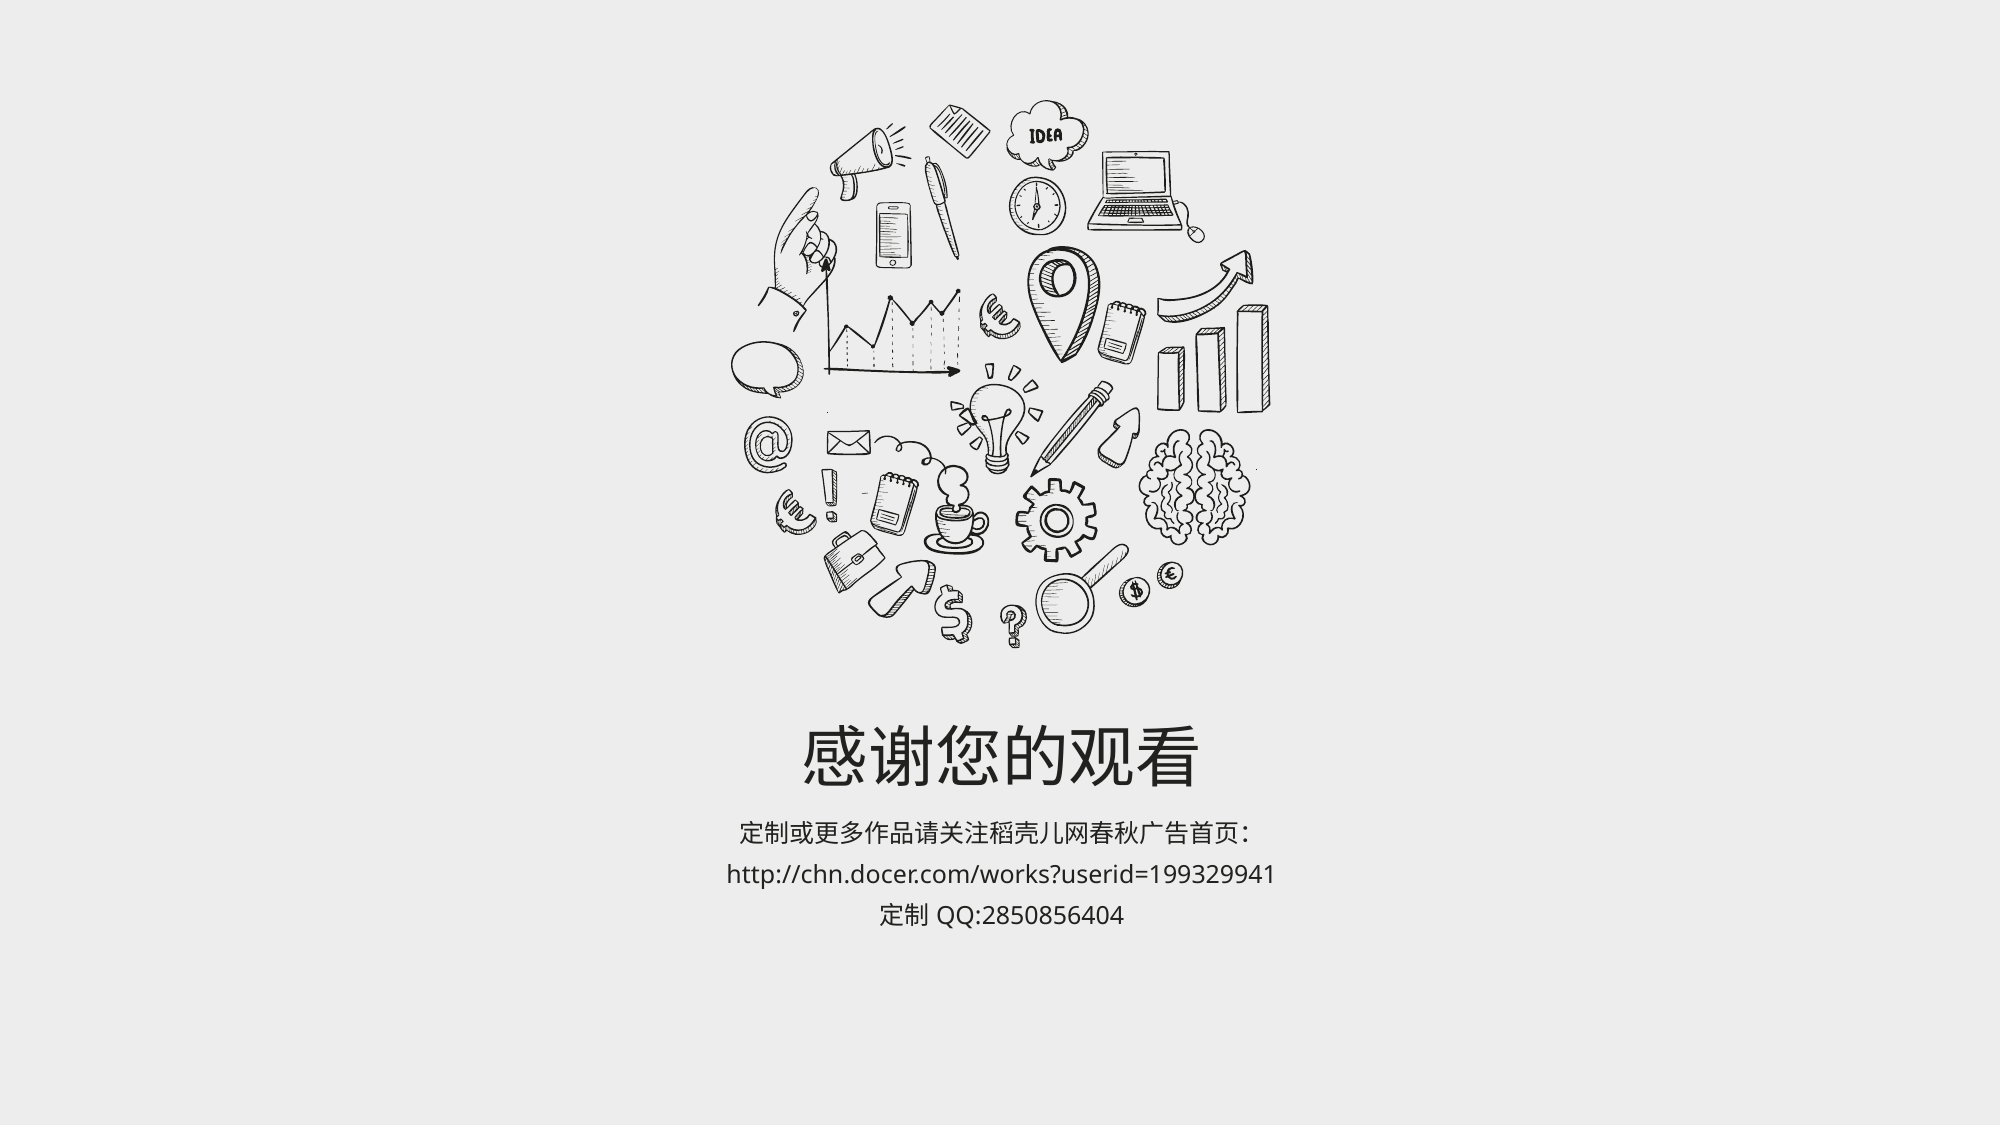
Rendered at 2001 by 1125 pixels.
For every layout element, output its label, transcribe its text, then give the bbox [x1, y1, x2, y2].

text_box 定制QQ:2850856404 [761, 892, 1243, 937]
text_box 定制或更多作品请关注稻壳儿网春秋广告首页： [724, 809, 1280, 855]
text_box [729, 98, 1271, 649]
text_box 感谢您的观看 [583, 707, 1421, 802]
text_box http://chn.docer.com/works?userid=199329941 [698, 850, 1306, 896]
